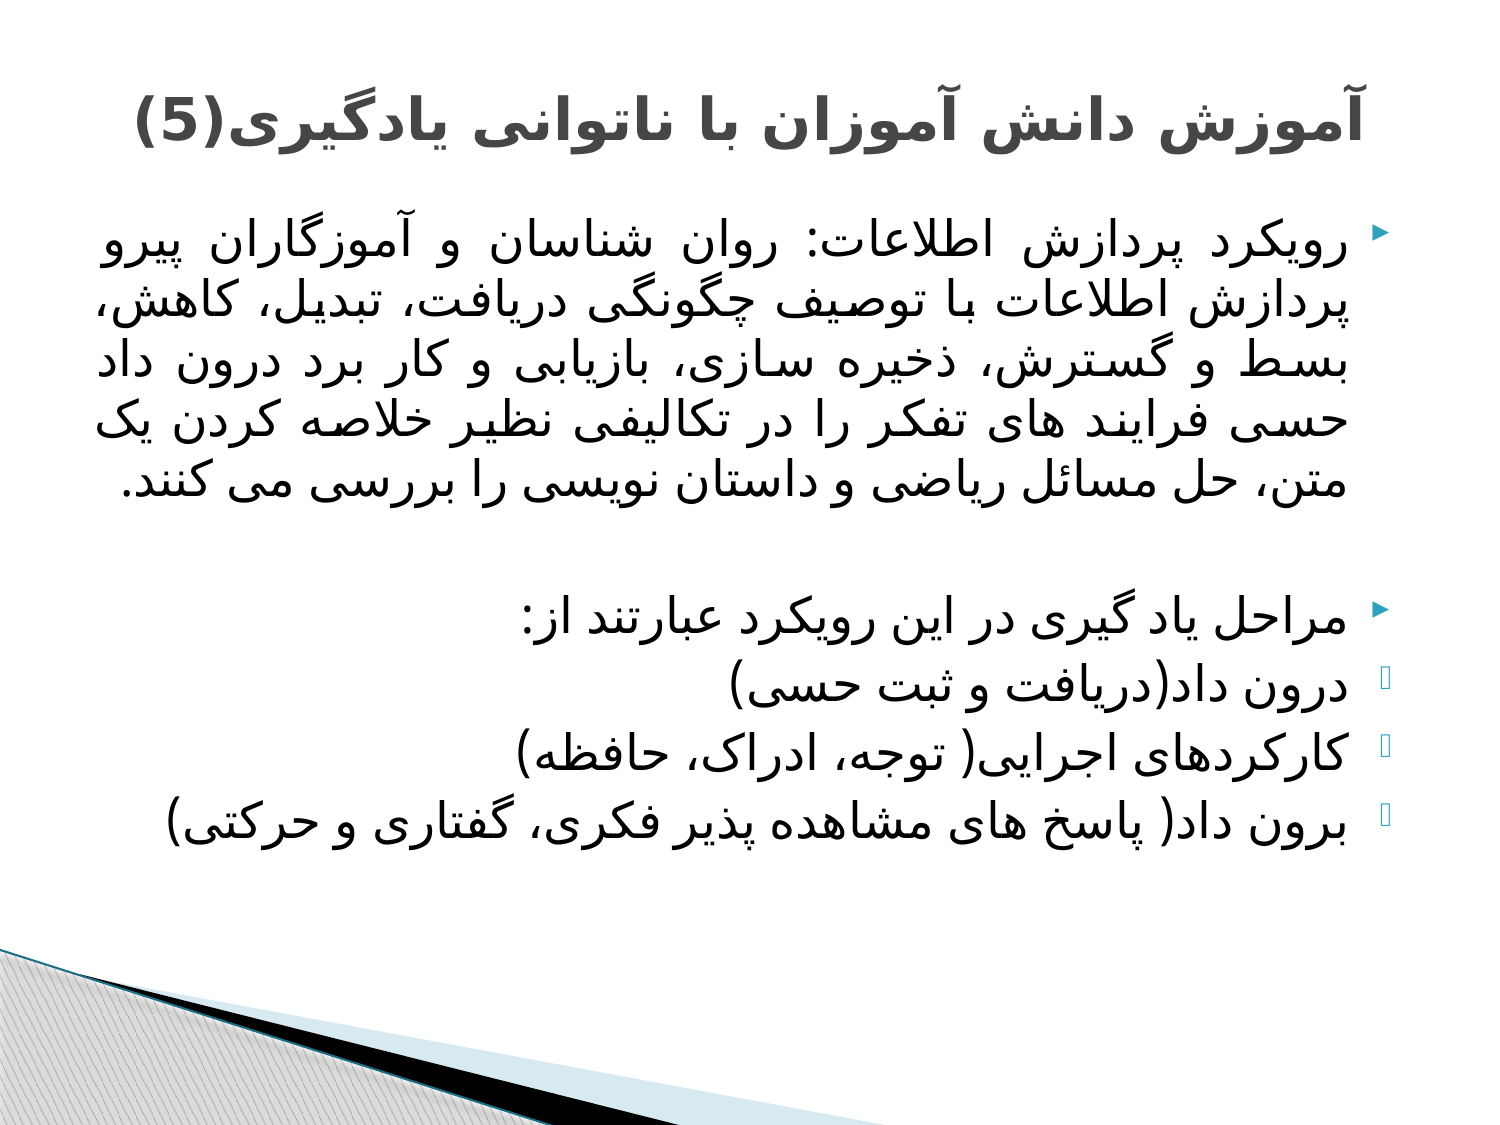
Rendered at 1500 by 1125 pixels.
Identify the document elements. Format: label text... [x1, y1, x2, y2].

title آموزش دانش آموزان با ناتوانی یادگیری(5) [75, 45, 1425, 188]
list رویکرد پردازش اطلاعات: روان شناسان و آموزگاران پیرو پردازش اطلاعات با توصیف چگونگی دریافت، تبدیل، کاهش، بسط و گسترش، ذخیره سازی، بازیابی و کار برد درون داد حسی فرایند های تفکر را در تکالیفی نظیر خلاصه کردن یک متن، حل مسائل ریاضی و داستان نویسی را بررسی می کنند. مراحل یاد گیری در این رویکرد عبارتند از: درون داد(دریافت و ثبت حسی) کارکردهای اجرایی( توجه، ادراک، حافظه) برون داد( پاسخ های مشاهده پذیر فکری، گفتاری و حرکتی) [75, 199, 1425, 986]
